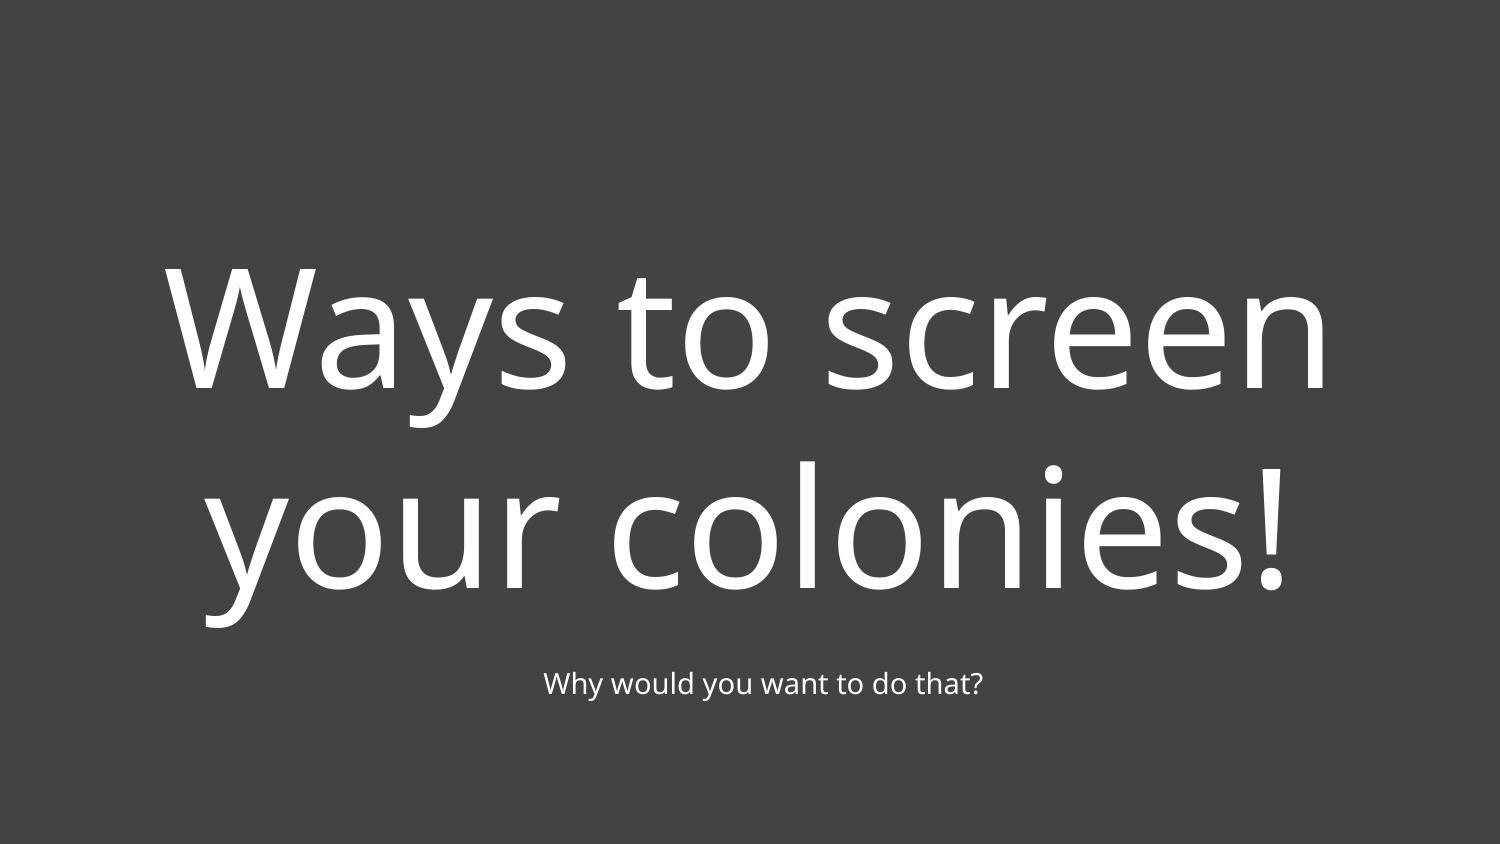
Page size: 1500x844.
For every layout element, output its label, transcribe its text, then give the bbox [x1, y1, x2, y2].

text_box Ways to screen your colonies! [87, 286, 1413, 558]
text_box Why would you want to do that? [528, 649, 1500, 765]
